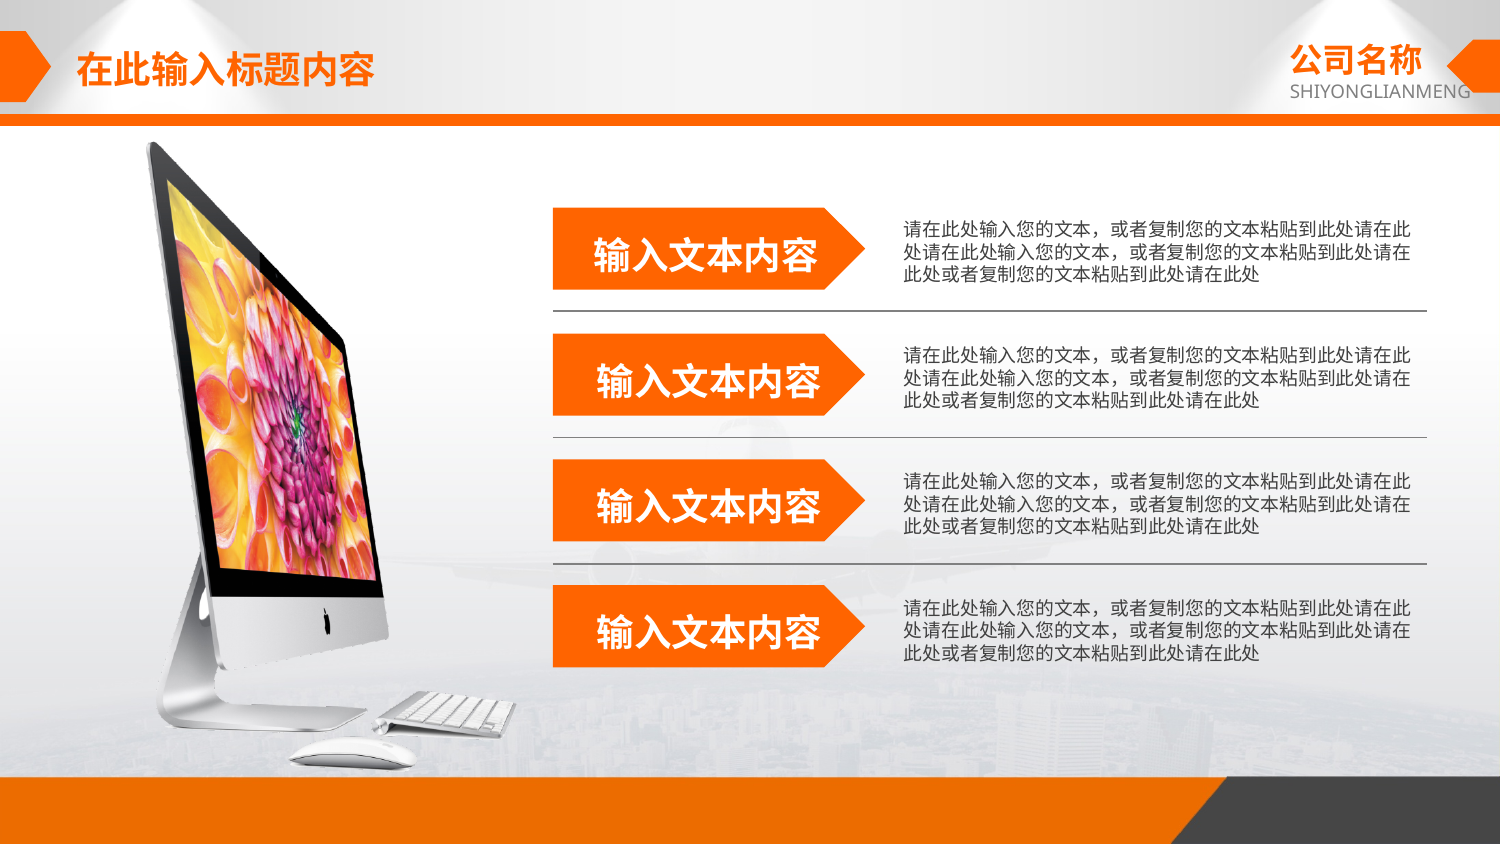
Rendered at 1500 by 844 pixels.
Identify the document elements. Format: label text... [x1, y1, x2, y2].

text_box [552, 333, 1428, 419]
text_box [552, 459, 1428, 545]
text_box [1294, 31, 1500, 111]
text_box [552, 584, 1440, 671]
text_box 在此输入标题内容 [61, 38, 392, 98]
picture [0, 0, 1500, 844]
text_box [552, 207, 1428, 293]
